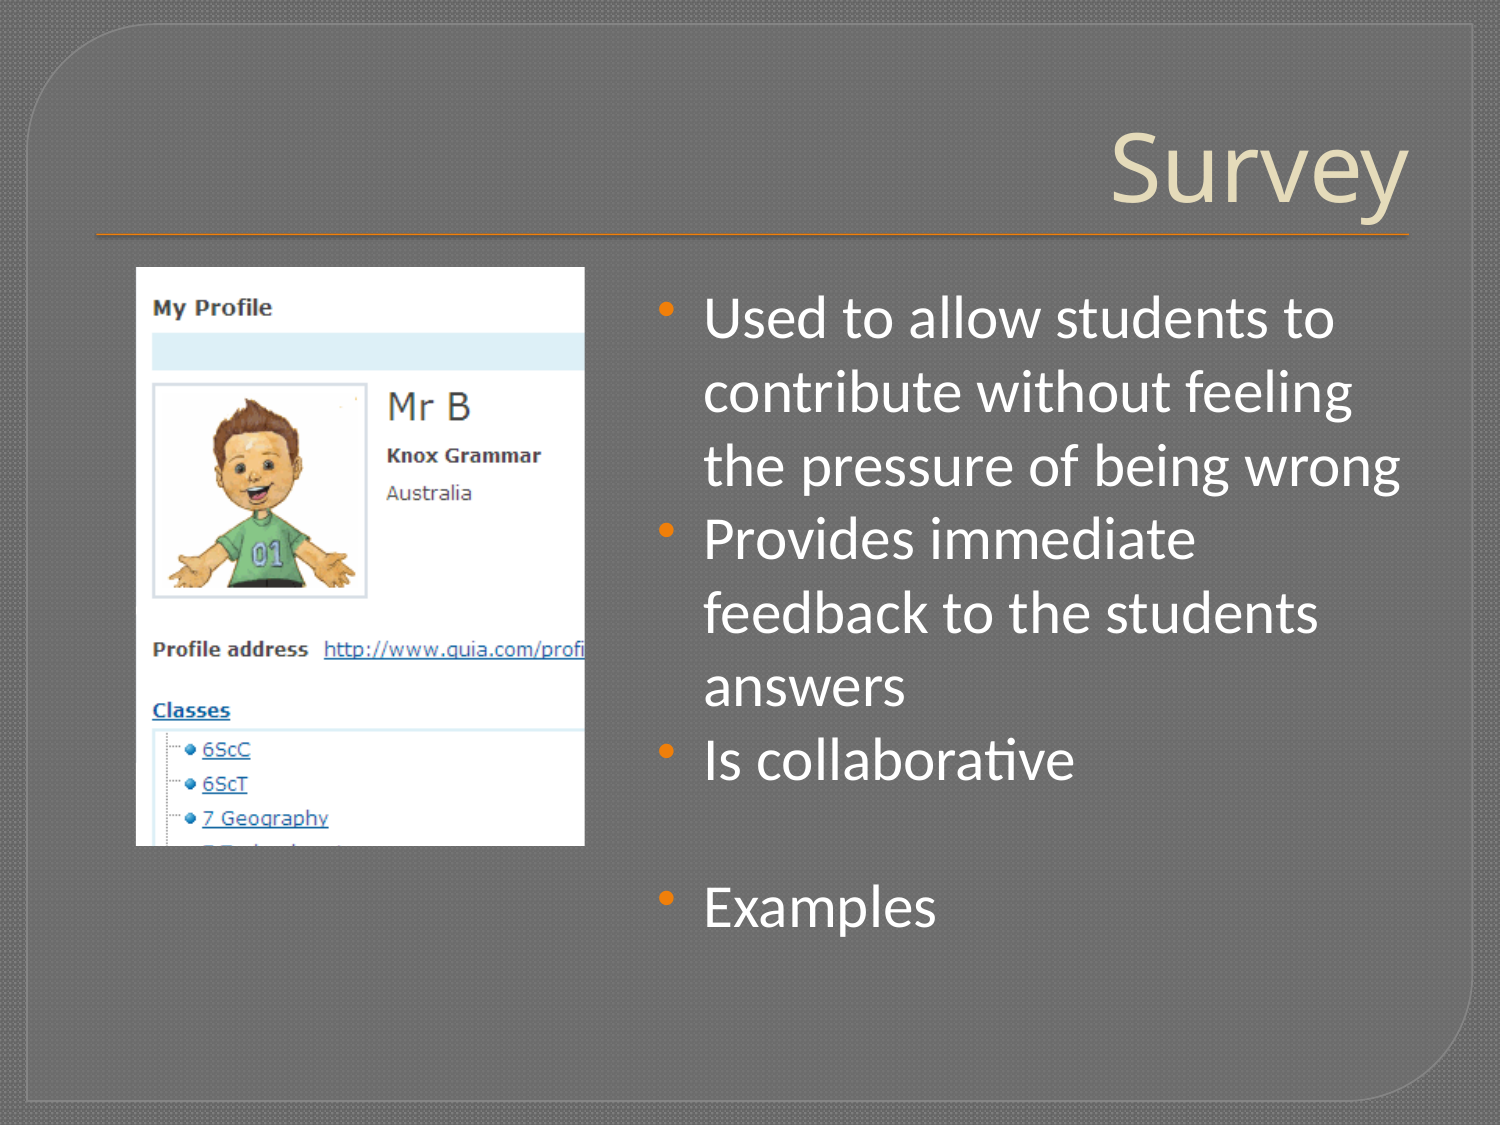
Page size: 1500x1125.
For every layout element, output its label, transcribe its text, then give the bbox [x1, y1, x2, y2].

list Used to allow students to contribute without feeling the pressure of being wrong Provides immediate feedback to the students answers Is collaborative Examples [644, 270, 1425, 1013]
picture [135, 266, 585, 847]
title Survey [75, 41, 1425, 230]
